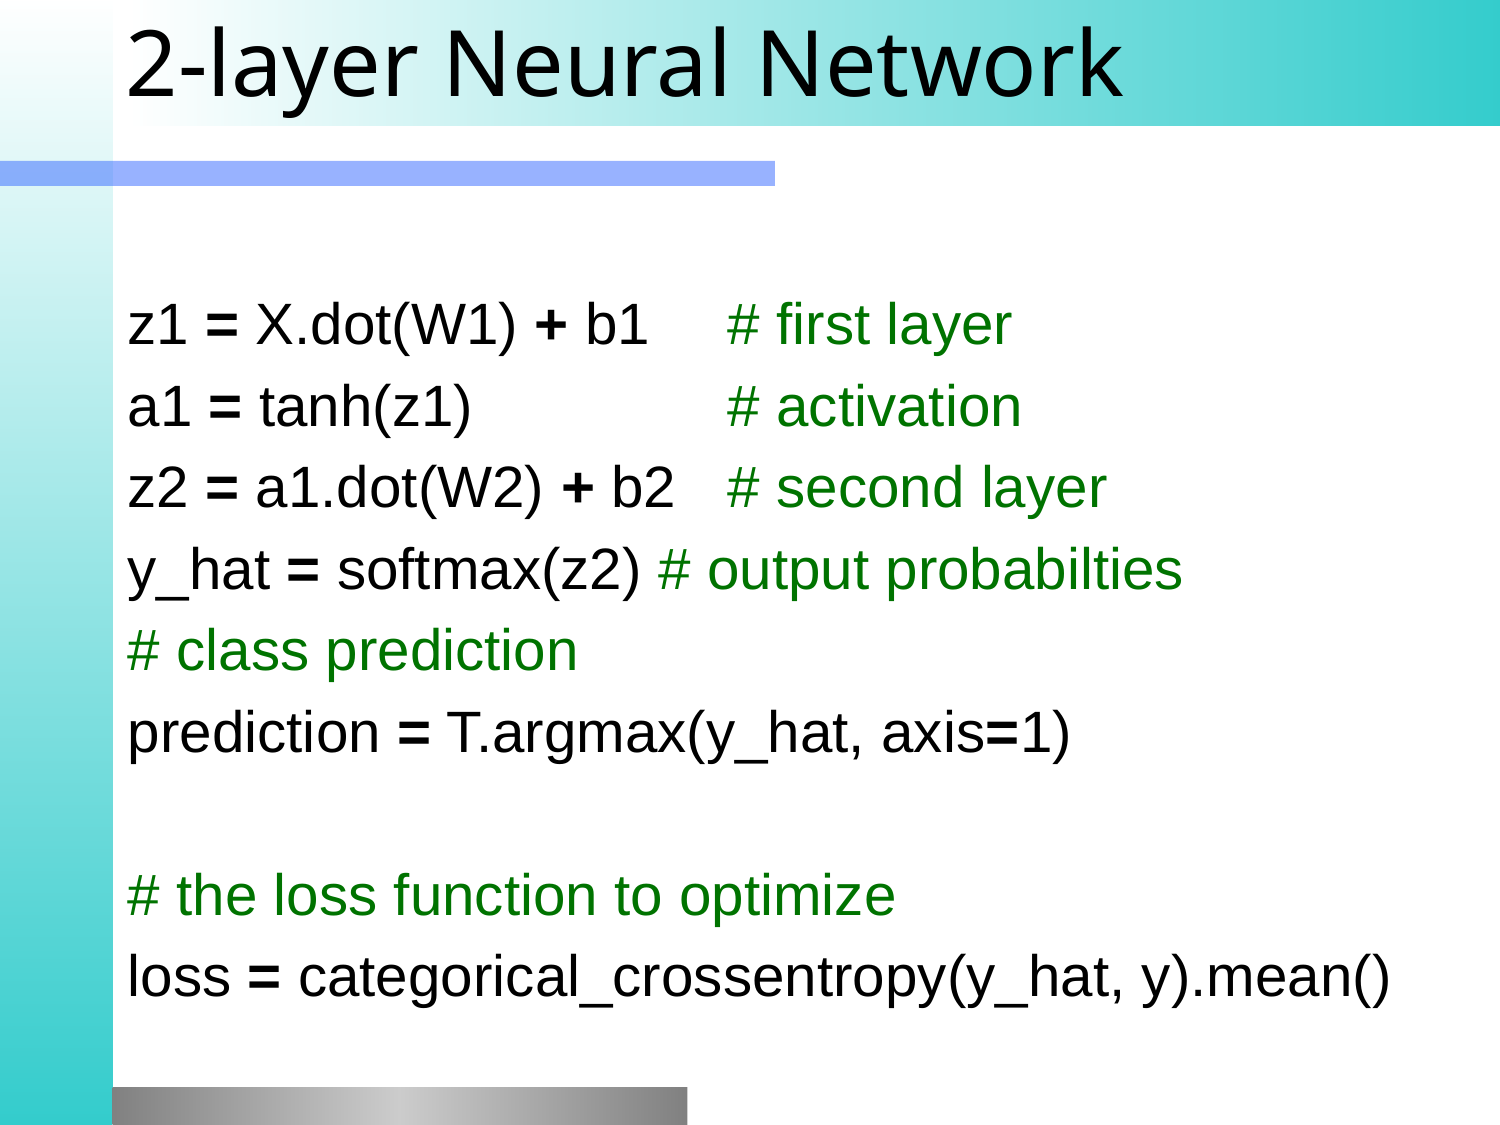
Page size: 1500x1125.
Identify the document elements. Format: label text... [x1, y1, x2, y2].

list z1 = X.dot(W1) + b1 # first layer a1 = tanh(z1) # activation z2 = a1.dot(W2) + b2 # second layer y_hat = softmax(z2) # output probabilties # class prediction prediction = T.argmax(y_hat, axis=1) # the loss function to optimize loss = categorical_crossentropy(y_hat, y).mean() [112, 278, 1483, 1073]
title 2-layer Neural Network [110, 0, 1386, 121]
